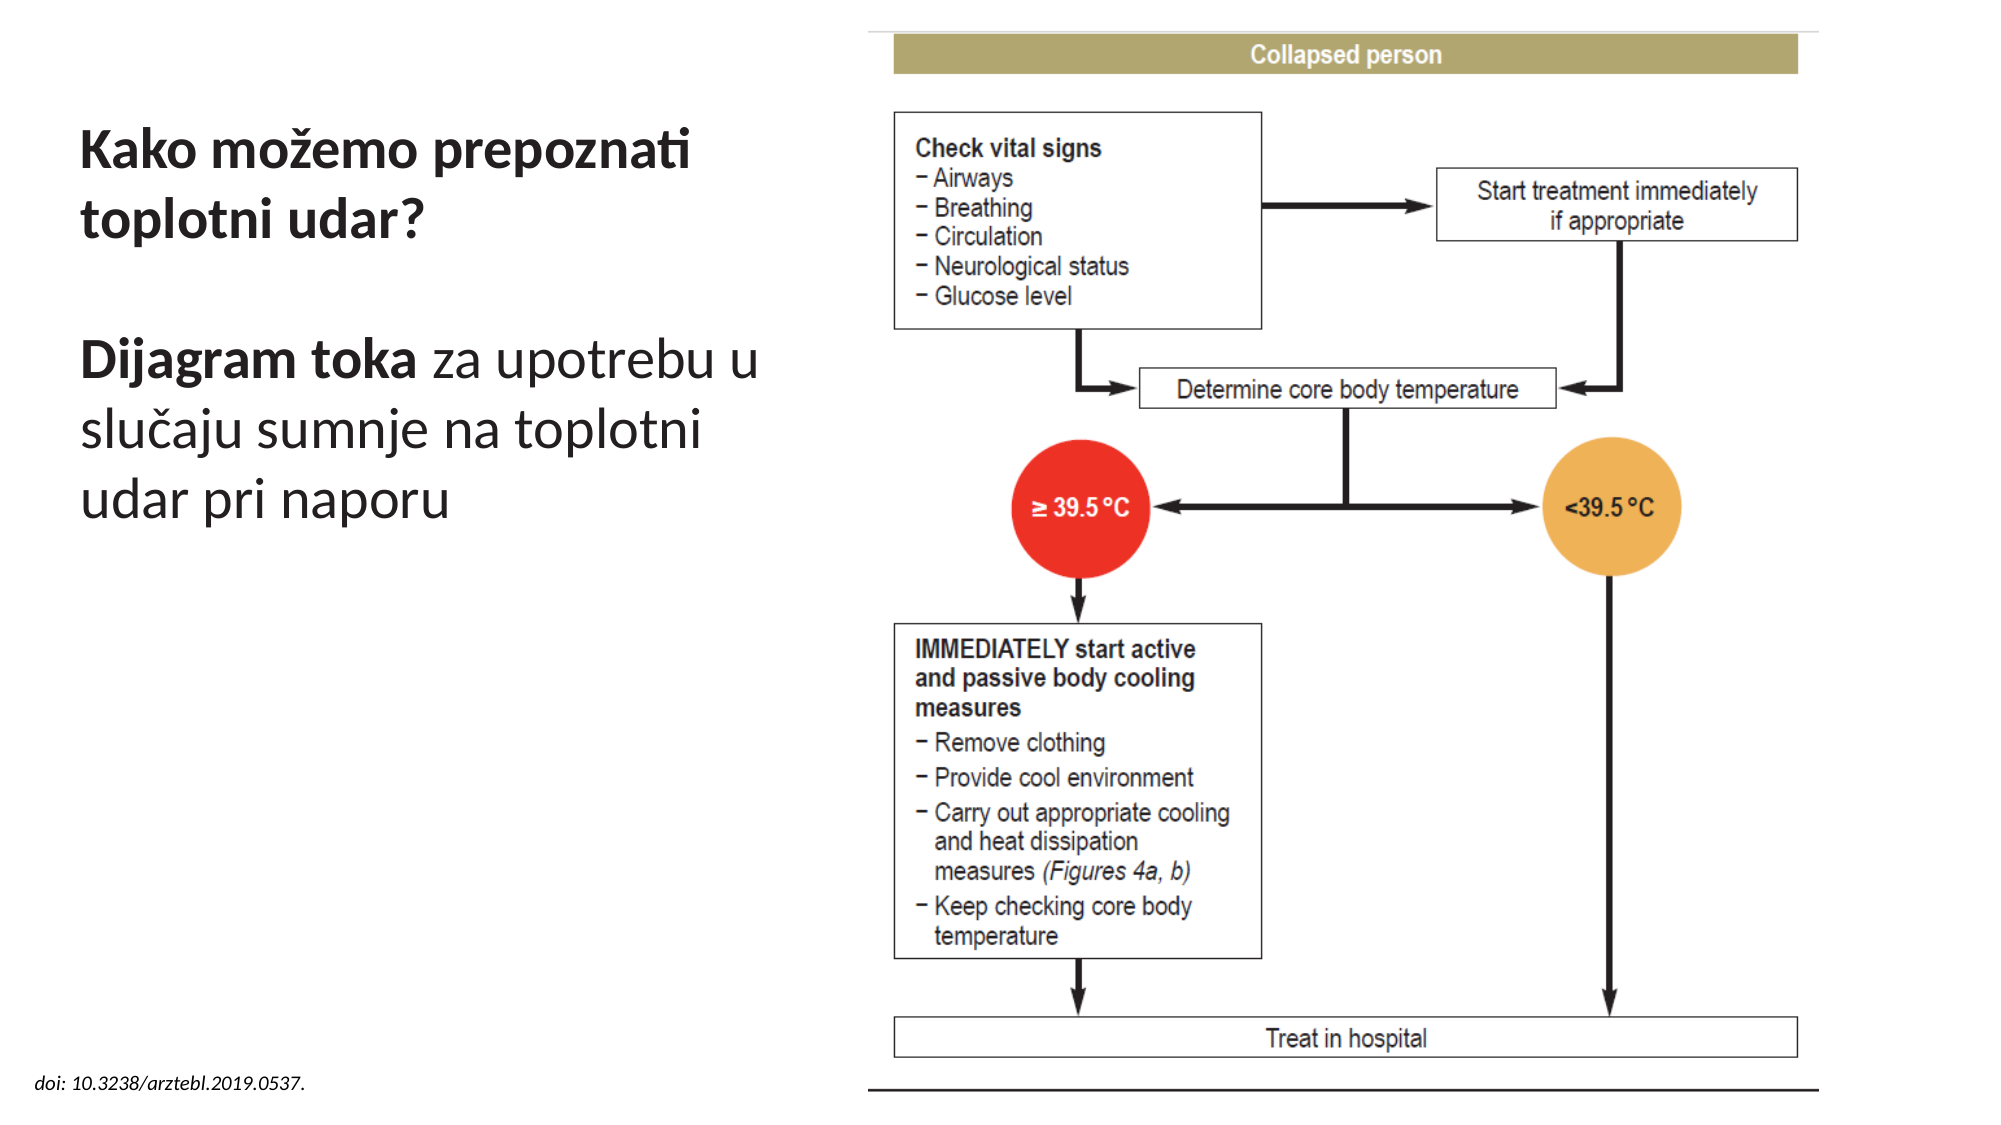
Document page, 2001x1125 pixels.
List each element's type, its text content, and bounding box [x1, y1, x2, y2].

text_box doi: 10.3238/arztebl.2019.0537. [19, 1062, 757, 1102]
text_box Kako možemo prepoznati toplotni udar? Dijagram toka za upotrebu u slučaju sumnje na toplotni udar pri naporu [65, 102, 819, 538]
picture [868, 30, 1819, 1093]
